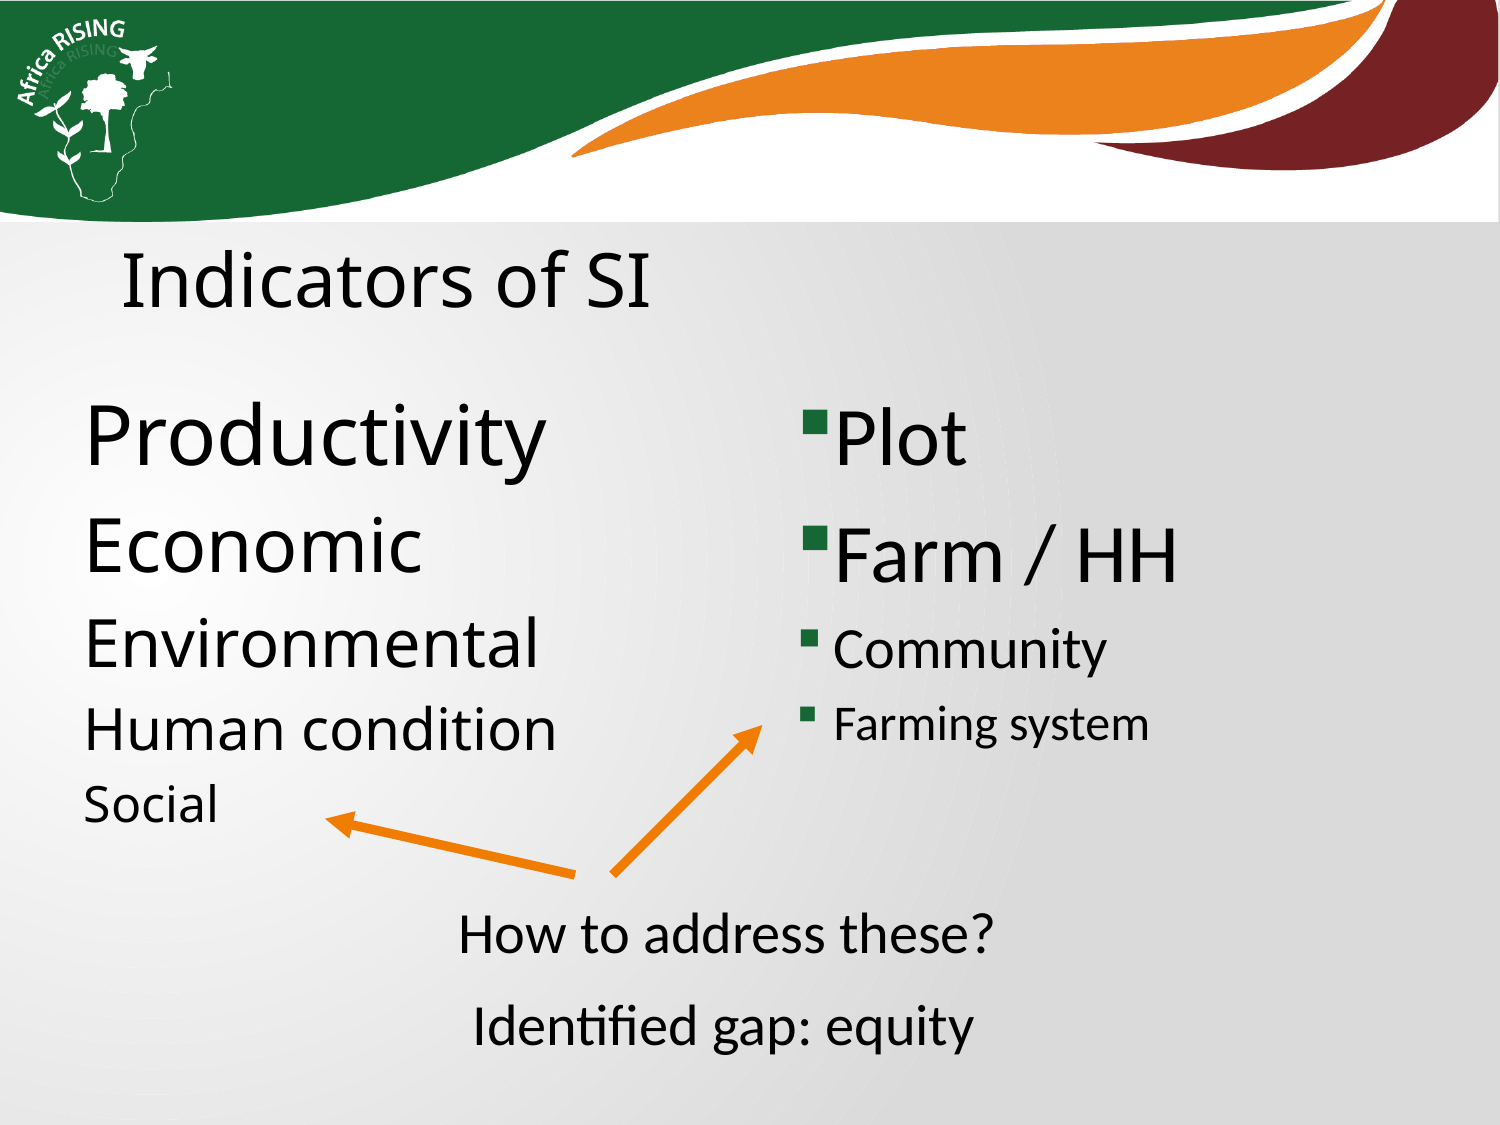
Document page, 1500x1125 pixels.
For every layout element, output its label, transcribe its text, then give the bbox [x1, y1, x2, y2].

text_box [324, 818, 576, 876]
picture [0, 0, 1499, 222]
text_box Plot Farm / HH Community Farming system [762, 374, 1225, 888]
list Indicators of SI [87, 224, 1363, 363]
text_box How to address these? [424, 887, 1073, 1088]
list Productivity Economic Environmental Human condition Social [50, 375, 638, 888]
text_box Identified gap: equity [438, 979, 991, 1065]
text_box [611, 724, 763, 876]
